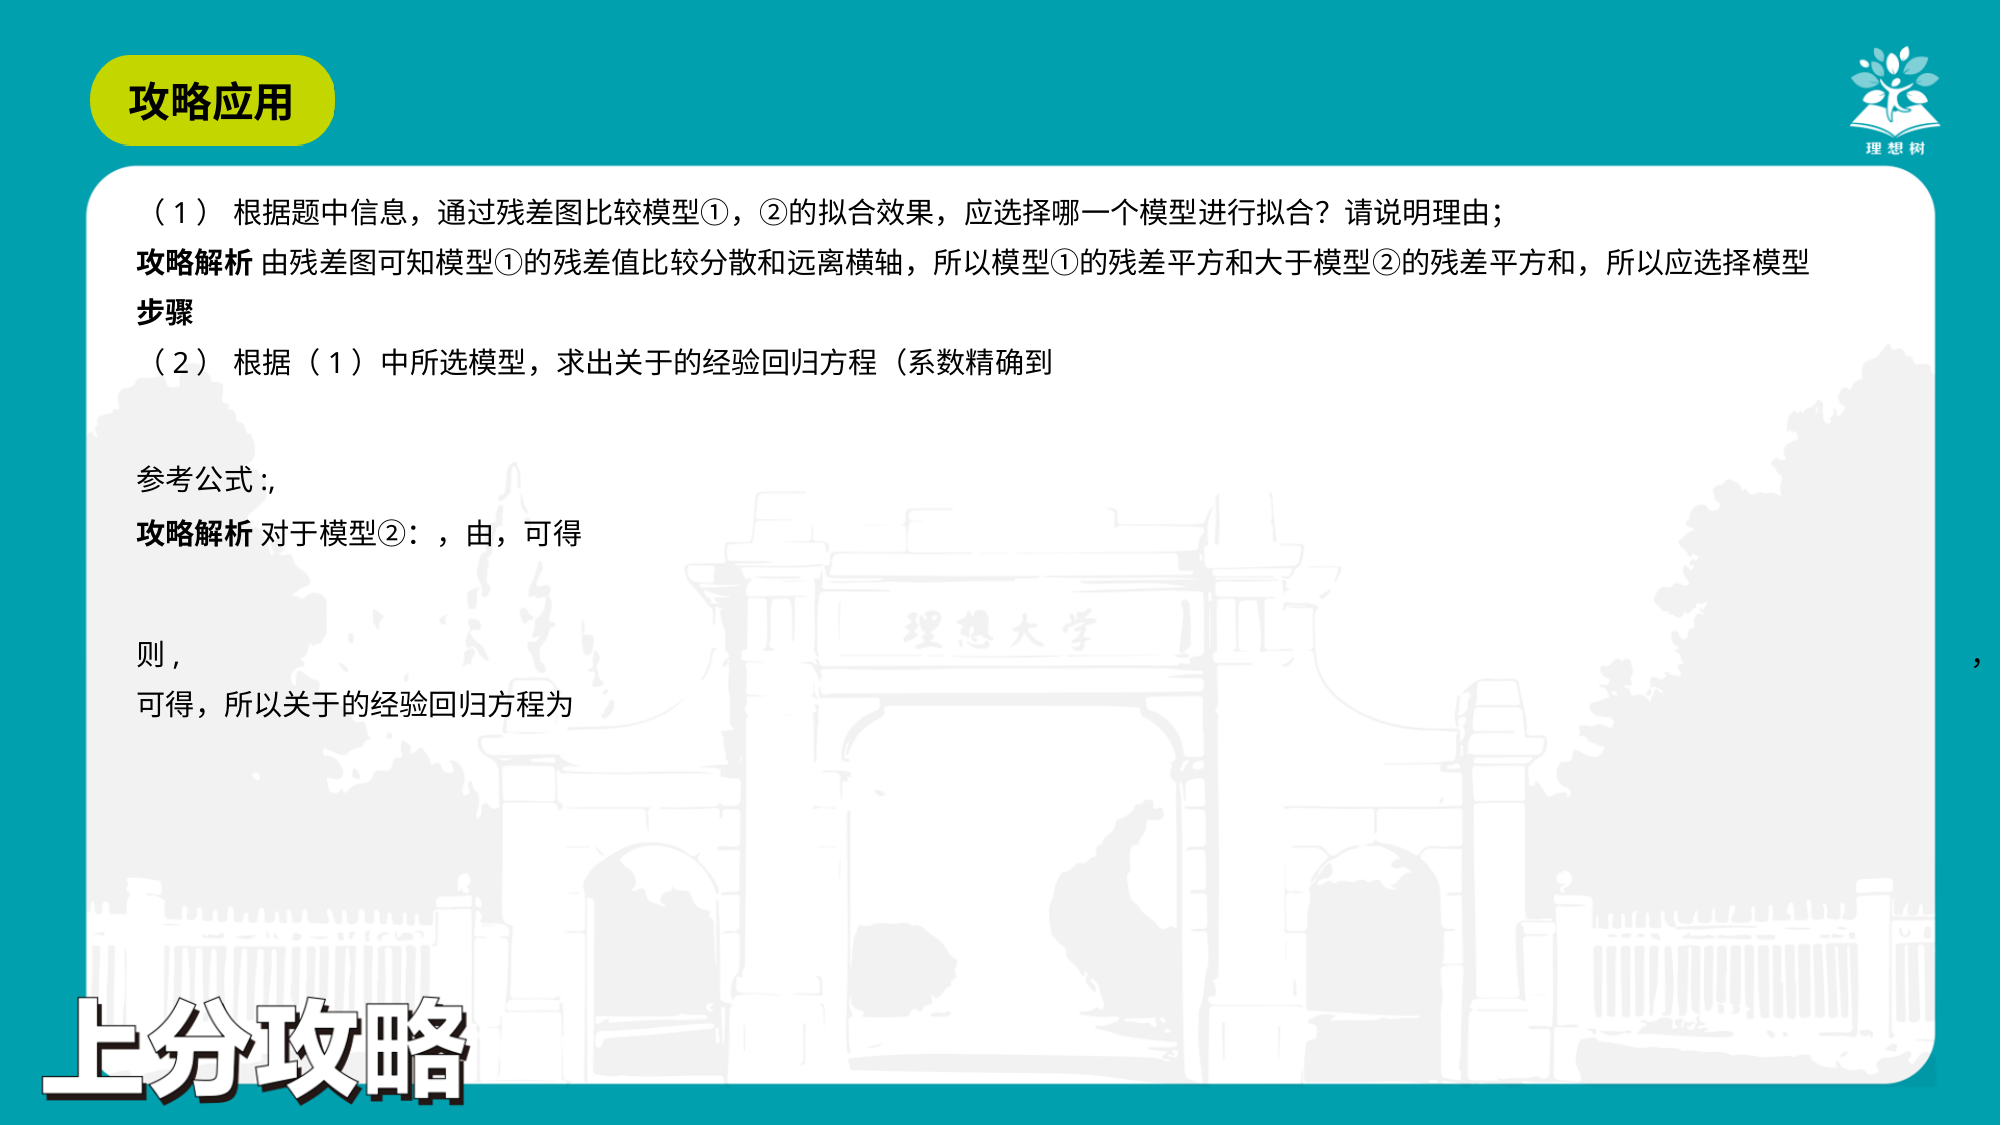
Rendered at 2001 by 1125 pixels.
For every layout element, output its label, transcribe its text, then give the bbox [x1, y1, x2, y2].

text_box （1） 根据题中信息，通过残差图比较模型①，②的拟合效果，应选择哪一个模型进行拟合？请说明理由； [136, 177, 1865, 224]
picture [0, 0, 2000, 1125]
